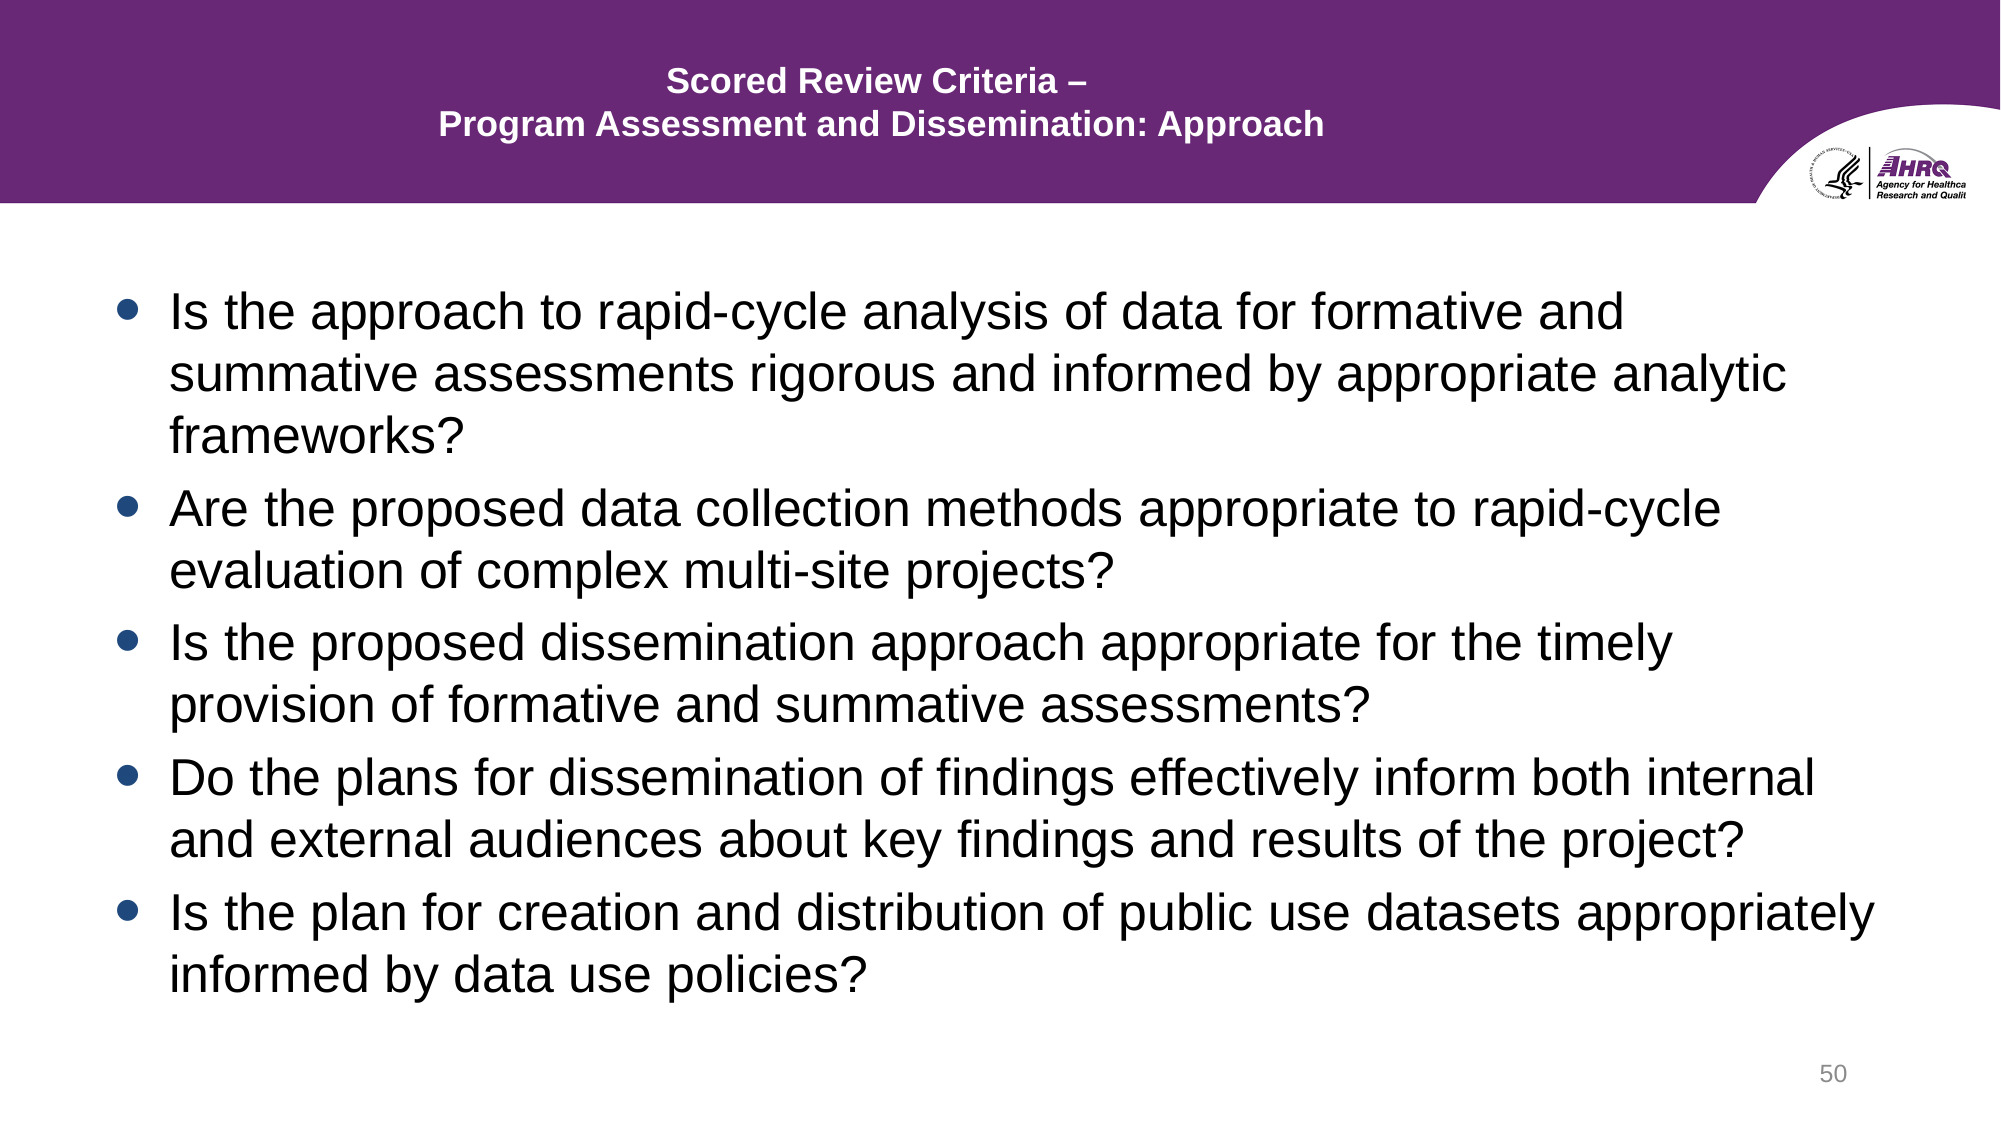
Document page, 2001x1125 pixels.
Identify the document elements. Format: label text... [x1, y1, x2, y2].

title Scored Review Criteria – Program Assessment and Dissemination: Approach [16, 50, 1748, 152]
slide_number 50 [1412, 1042, 1863, 1103]
picture [0, 0, 2001, 1125]
list Is the approach to rapid-cycle analysis of data for formative and summative assessments rigorous and informed by appropriate analytic frameworks? Are the proposed data collection methods appropriate to rapid-cycle evaluation of complex multi-site projects? Is the proposed dissemination approach appropriate for the timely provision of formative and summative assessments? Do the plans for dissemination of findings effectively inform both internal and external audiences about key findings and results of the project? Is the plan for creation and distribution of public use datasets appropriately informed by data use policies? [99, 270, 1900, 1013]
